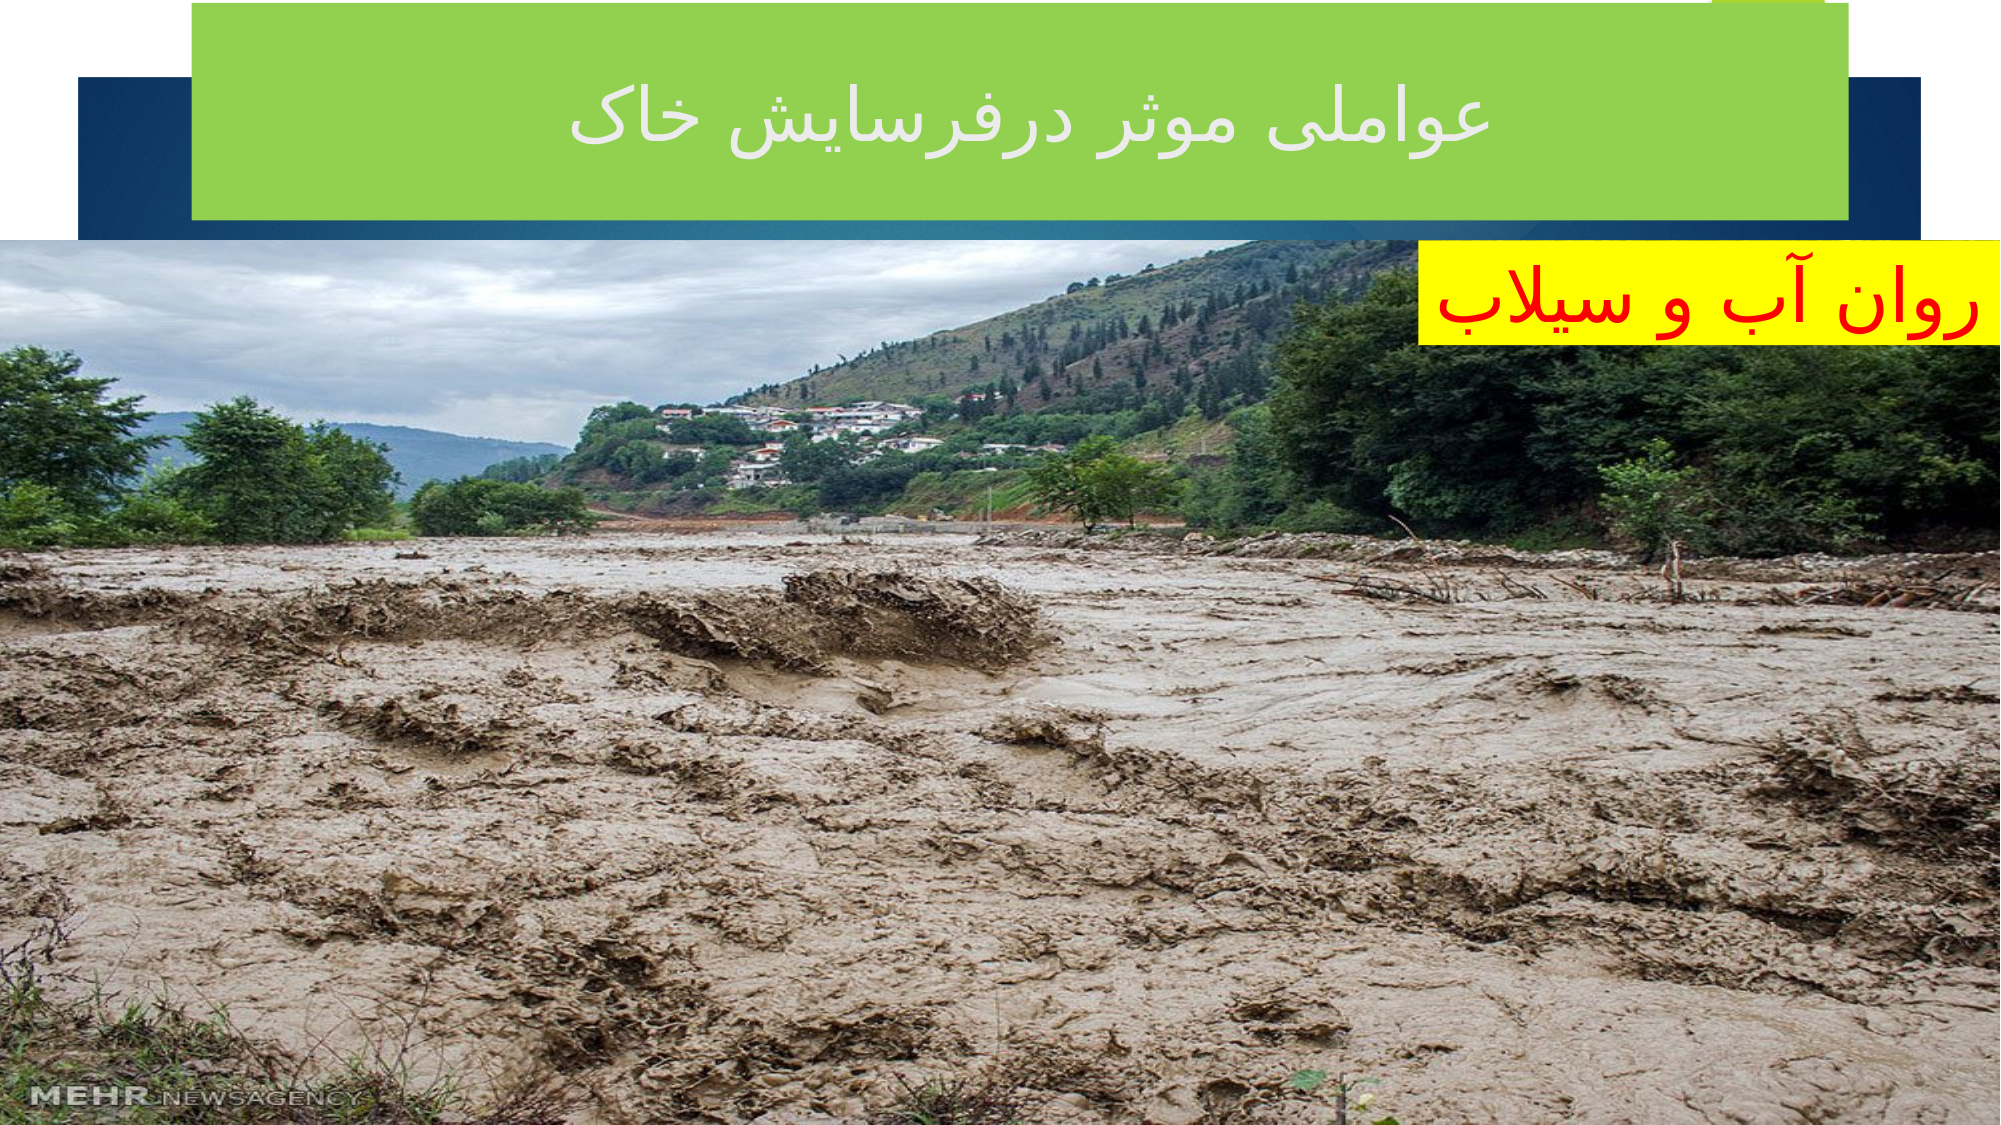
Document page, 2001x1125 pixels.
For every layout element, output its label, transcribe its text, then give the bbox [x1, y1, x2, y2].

picture [0, 240, 2000, 1125]
title عواملی موثر درفرسایش خاک [191, 2, 1849, 221]
